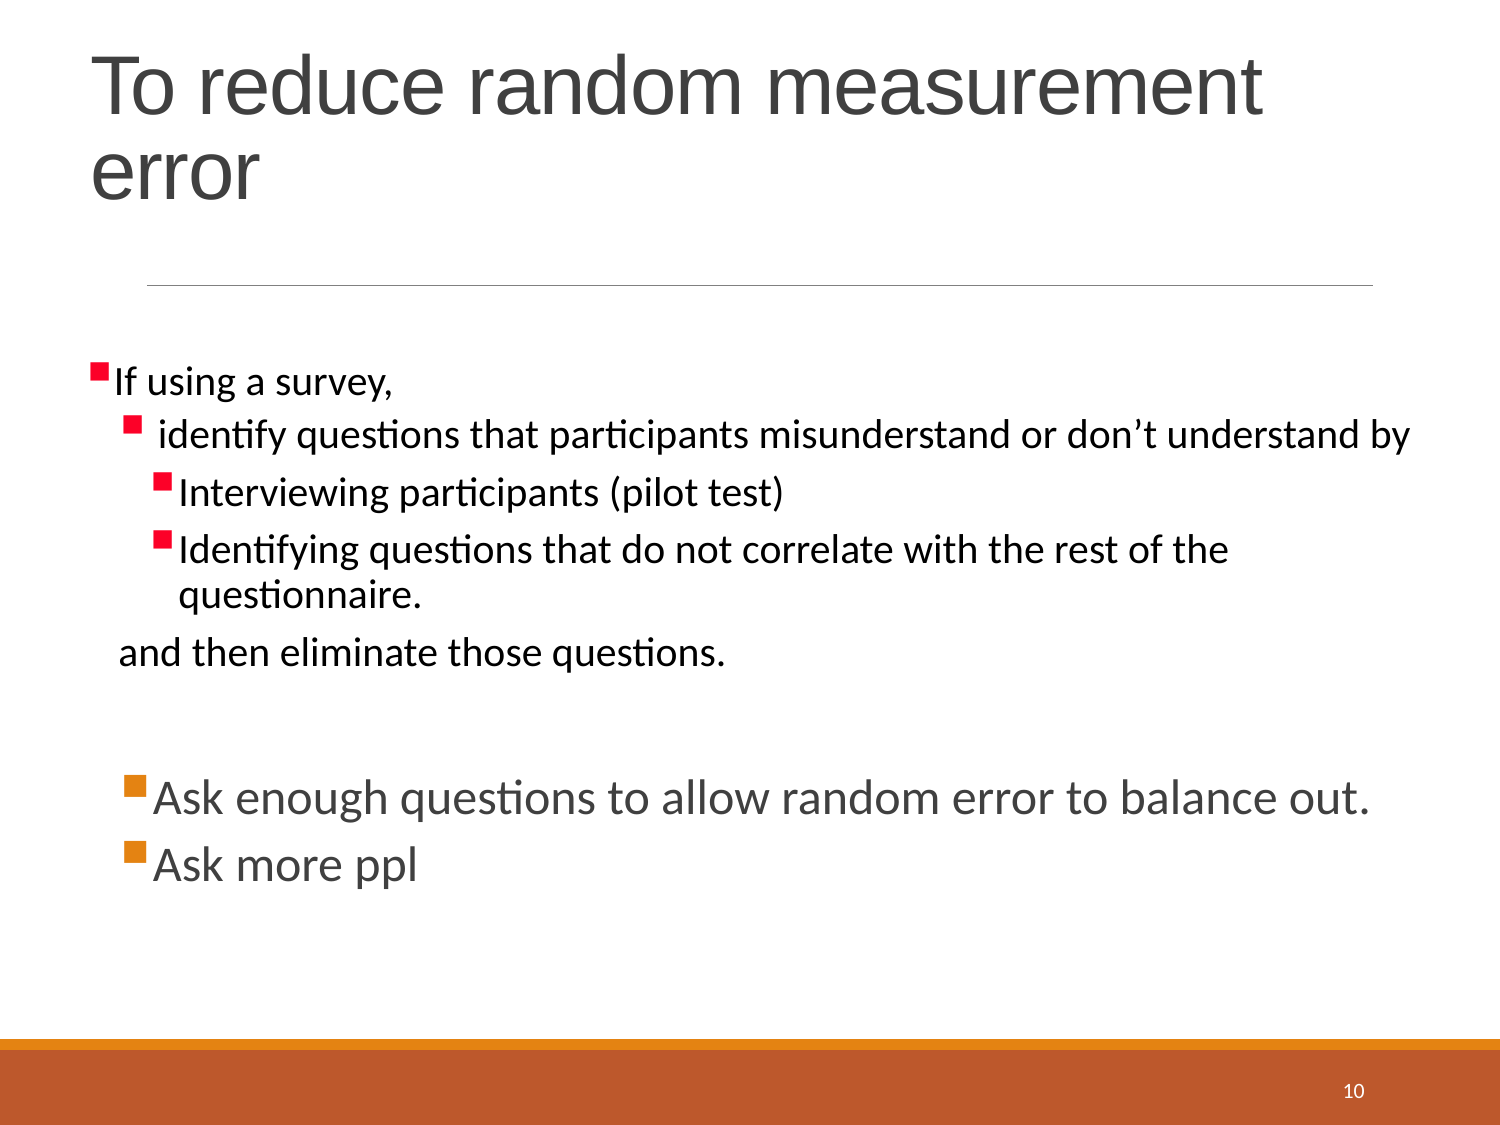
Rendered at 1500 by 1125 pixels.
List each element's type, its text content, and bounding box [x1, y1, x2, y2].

list If using a survey, identify questions that participants misunderstand or don’t understand by Interviewing participants (pilot test) Identifying questions that do not correlate with the rest of the questionnaire. and then eliminate those questions. Ask enough questions to allow random error to balance out. Ask more ppl [85, 272, 1431, 1038]
title To reduce random measurement error [75, 37, 1350, 224]
slide_number 10 [1218, 1059, 1380, 1120]
